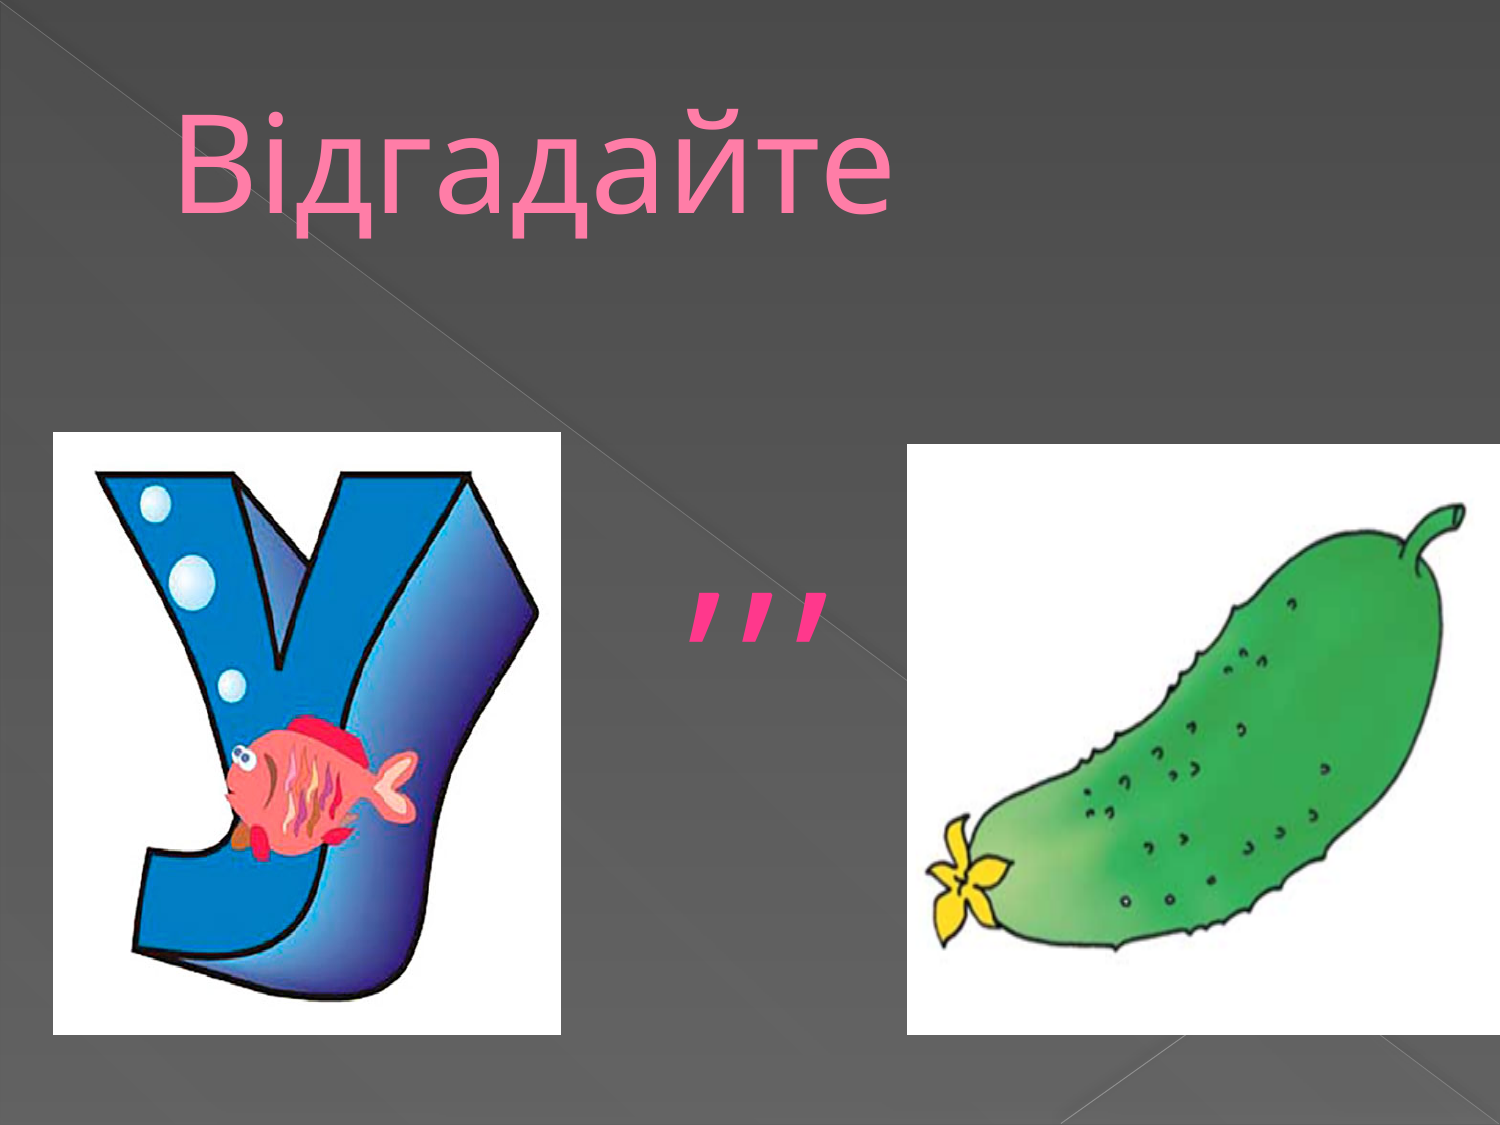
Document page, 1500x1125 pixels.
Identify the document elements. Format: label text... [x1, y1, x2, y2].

picture [907, 444, 1500, 1036]
title Відгадайте [75, 43, 1425, 274]
text_box ,,, [608, 408, 857, 664]
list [52, 432, 562, 1036]
